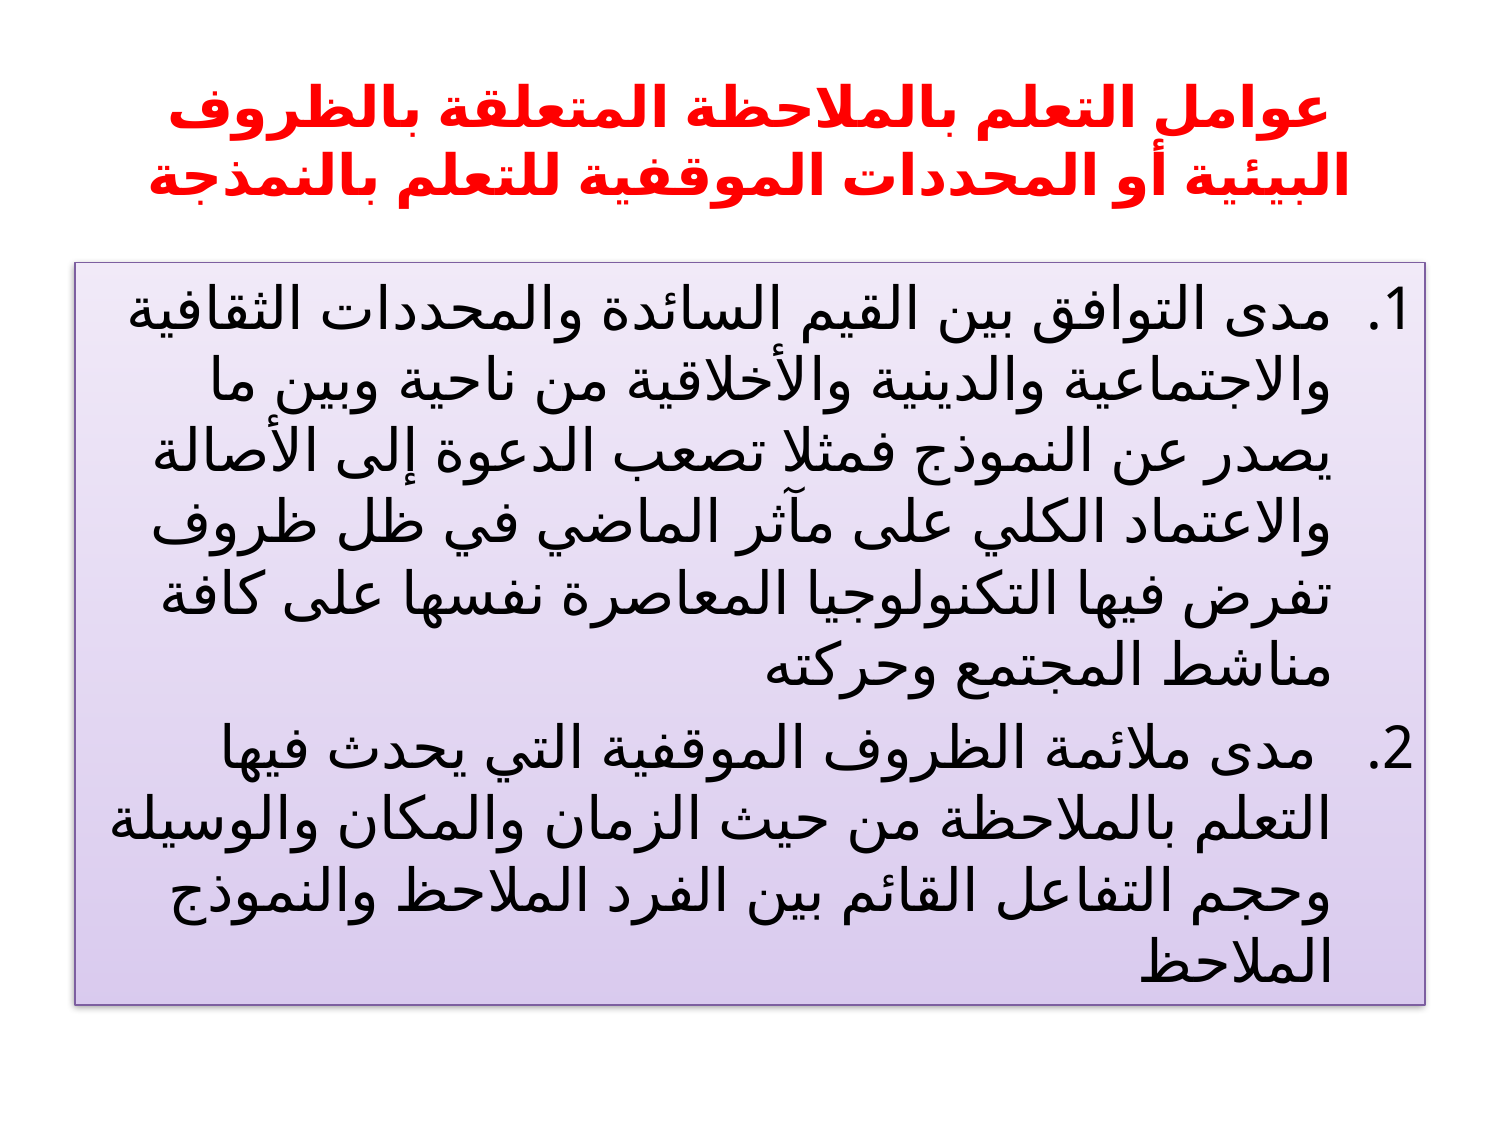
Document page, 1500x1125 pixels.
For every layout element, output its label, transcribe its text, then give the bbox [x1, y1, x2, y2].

list مدى التوافق بين القيم السائدة والمحددات الثقافية والاجتماعية والدينية والأخلاقية من ناحية وبين ما يصدر عن النموذج فمثلا تصعب الدعوة إلى الأصالة والاعتماد الكلي على مآثر الماضي في ظل ظروف تفرض فيها التكنولوجيا المعاصرة نفسها على كافة مناشط المجتمع وحركته مدى ملائمة الظروف الموقفية التي يحدث فيها التعلم بالملاحظة من حيث الزمان والمكان والوسيلة وحجم التفاعل القائم بين الفرد الملاحظ والنموذج الملاحظ [74, 262, 1426, 1006]
title عوامل التعلم بالملاحظة المتعلقة بالظروف البيئية أو المحددات الموقفية للتعلم بالنمذجة [75, 45, 1425, 233]
